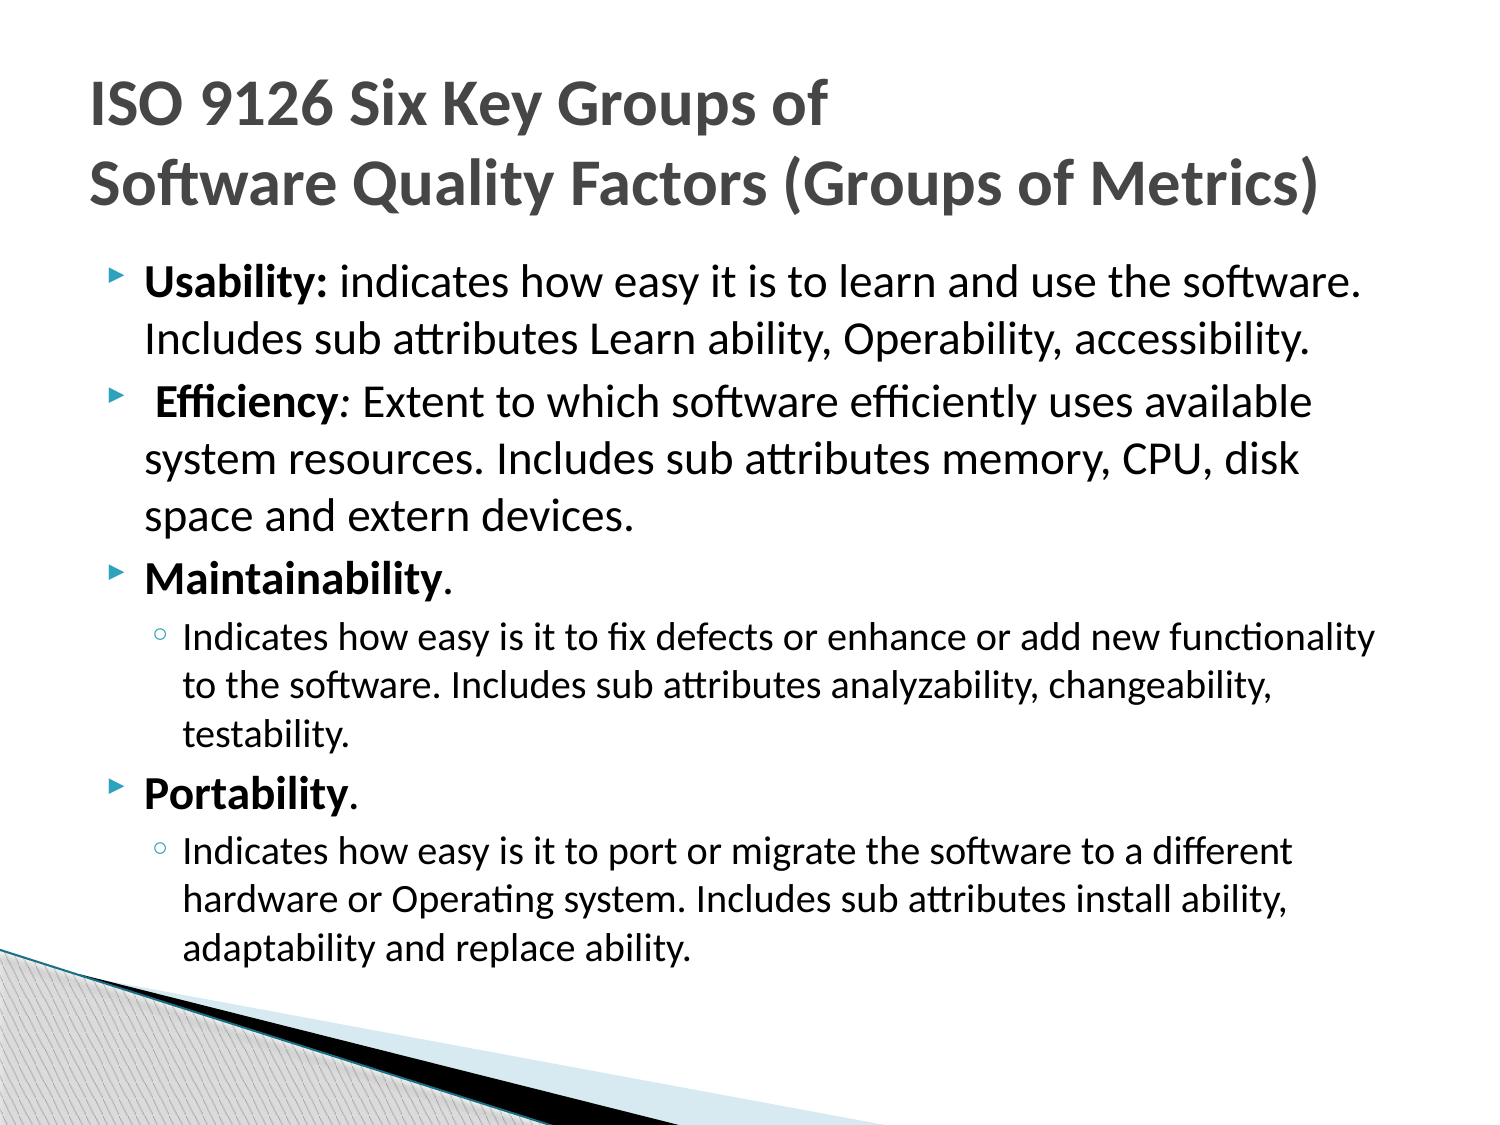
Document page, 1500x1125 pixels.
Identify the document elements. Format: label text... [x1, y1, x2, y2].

title ISO 9126 Six Key Groups of Software Quality Factors (Groups of Metrics) [75, 45, 1425, 233]
list Usability: indicates how easy it is to learn and use the software. Includes sub attributes Learn ability, Operability, accessibility. Efficiency: Extent to which software efficiently uses available system resources. Includes sub attributes memory, CPU, disk space and extern devices. Maintainability. Indicates how easy is it to fix defects or enhance or add new functionality to the software. Includes sub attributes analyzability, changeability, testability. Portability. Indicates how easy is it to port or migrate the software to a different hardware or Operating system. Includes sub attributes install ability, adaptability and replace ability. [75, 243, 1425, 986]
